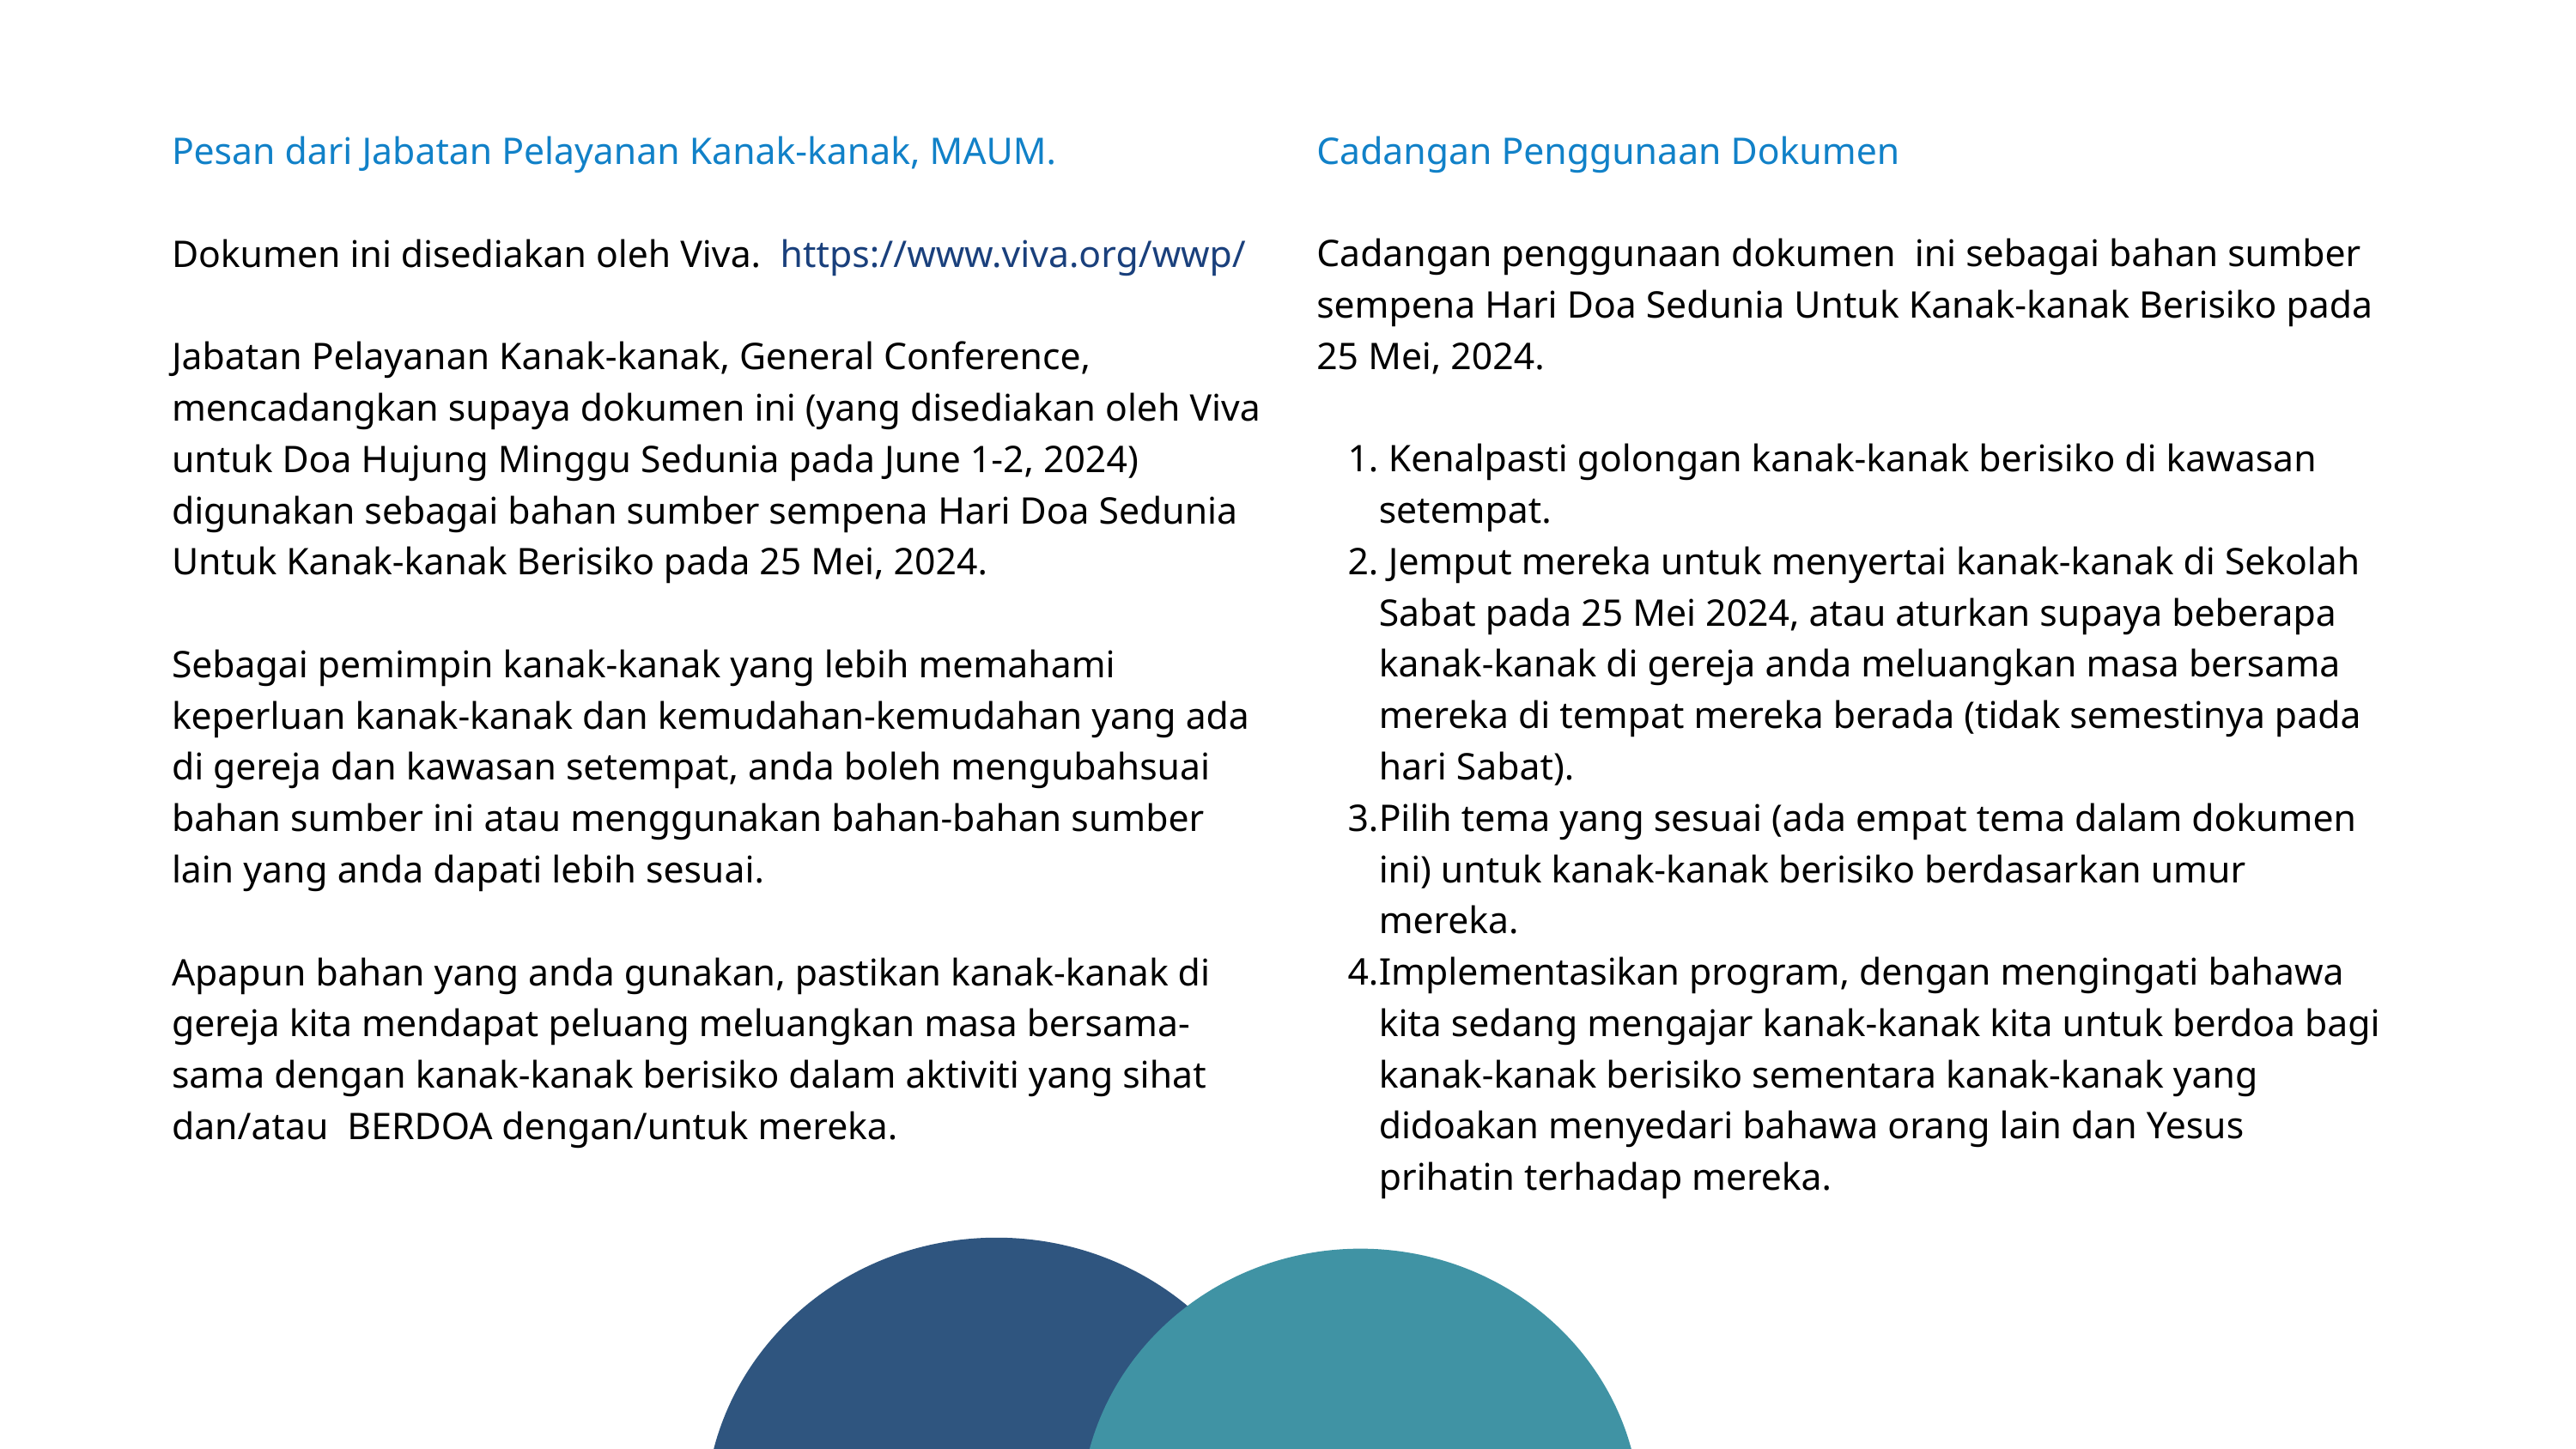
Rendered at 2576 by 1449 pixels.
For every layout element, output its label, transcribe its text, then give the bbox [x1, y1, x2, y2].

text_box Cadangan Penggunaan Dokumen Cadangan penggunaan dokumen ini sebagai bahan sumber sempena Hari Doa Sedunia Untuk Kanak-kanak Berisiko pada 25 Mei, 2024. Kenalpasti golongan kanak-kanak berisiko di kawasan setempat. Jemput mereka untuk menyertai kanak-kanak di Sekolah Sabat pada 25 Mei 2024, atau aturkan supaya beberapa kanak-kanak di gereja anda meluangkan masa bersama mereka di tempat mereka berada (tidak semestinya pada hari Sabat). Pilih tema yang sesuai (ada empat tema dalam dokumen ini) untuk kanak-kanak berisiko berdasarkan umur mereka. Implementasikan program, dengan mengingati bahawa kita sedang mengajar kanak-kanak kita untuk berdoa bagi kanak-kanak berisiko sementara kanak-kanak yang didoakan menyedari bahawa orang lain dan Yesus prihatin terhadap mereka. [1316, 120, 2385, 1352]
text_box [1080, 1248, 1641, 1449]
text_box Pesan dari Jabatan Pelayanan Kanak-kanak, MAUM. Dokumen ini disediakan oleh Viva. https://www.viva.org/wwp/ Jabatan Pelayanan Kanak-kanak, General Conference, mencadangkan supaya dokumen ini (yang disediakan oleh Viva untuk Doa Hujung Minggu Sedunia pada June 1-2, 2024) digunakan sebagai bahan sumber sempena Hari Doa Sedunia Untuk Kanak-kanak Berisiko pada 25 Mei, 2024. Sebagai pemimpin kanak-kanak yang lebih memahami keperluan kanak-kanak dan kemudahan-kemudahan yang ada di gereja dan kawasan setempat, anda boleh mengubahsuai bahan sumber ini atau menggunakan bahan-bahan sumber lain yang anda dapati lebih sesuai. Apapun bahan yang anda gunakan, pastikan kanak-kanak di gereja kita mendapat peluang meluangkan masa bersama-sama dengan kanak-kanak berisiko dalam aktiviti yang sihat dan/atau BERDOA dengan/untuk mereka. [171, 120, 1265, 1250]
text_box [704, 1237, 1289, 1449]
